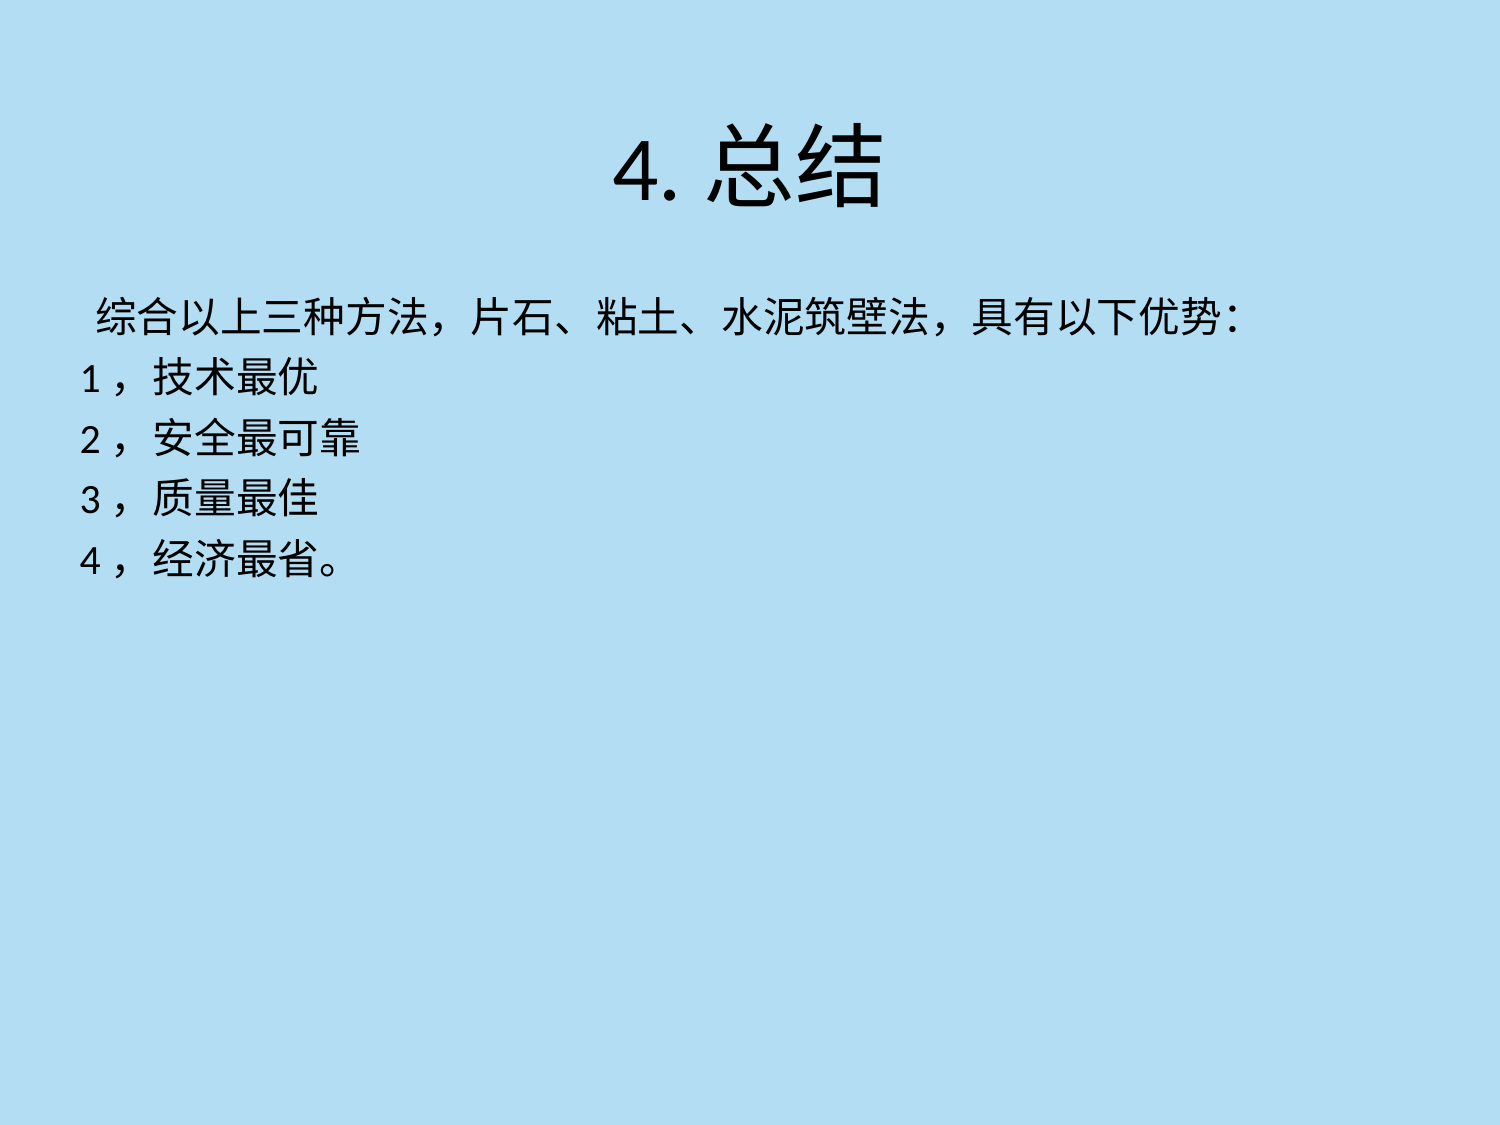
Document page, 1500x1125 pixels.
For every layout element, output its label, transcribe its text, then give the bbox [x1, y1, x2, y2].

text_box 4.总结 综合以上三种方法，片石、粘土、水泥筑壁法，具有以下优势： 1，技术最优 2，安全最可靠 3，质量最佳 4，经济最省。 [64, 113, 1436, 693]
